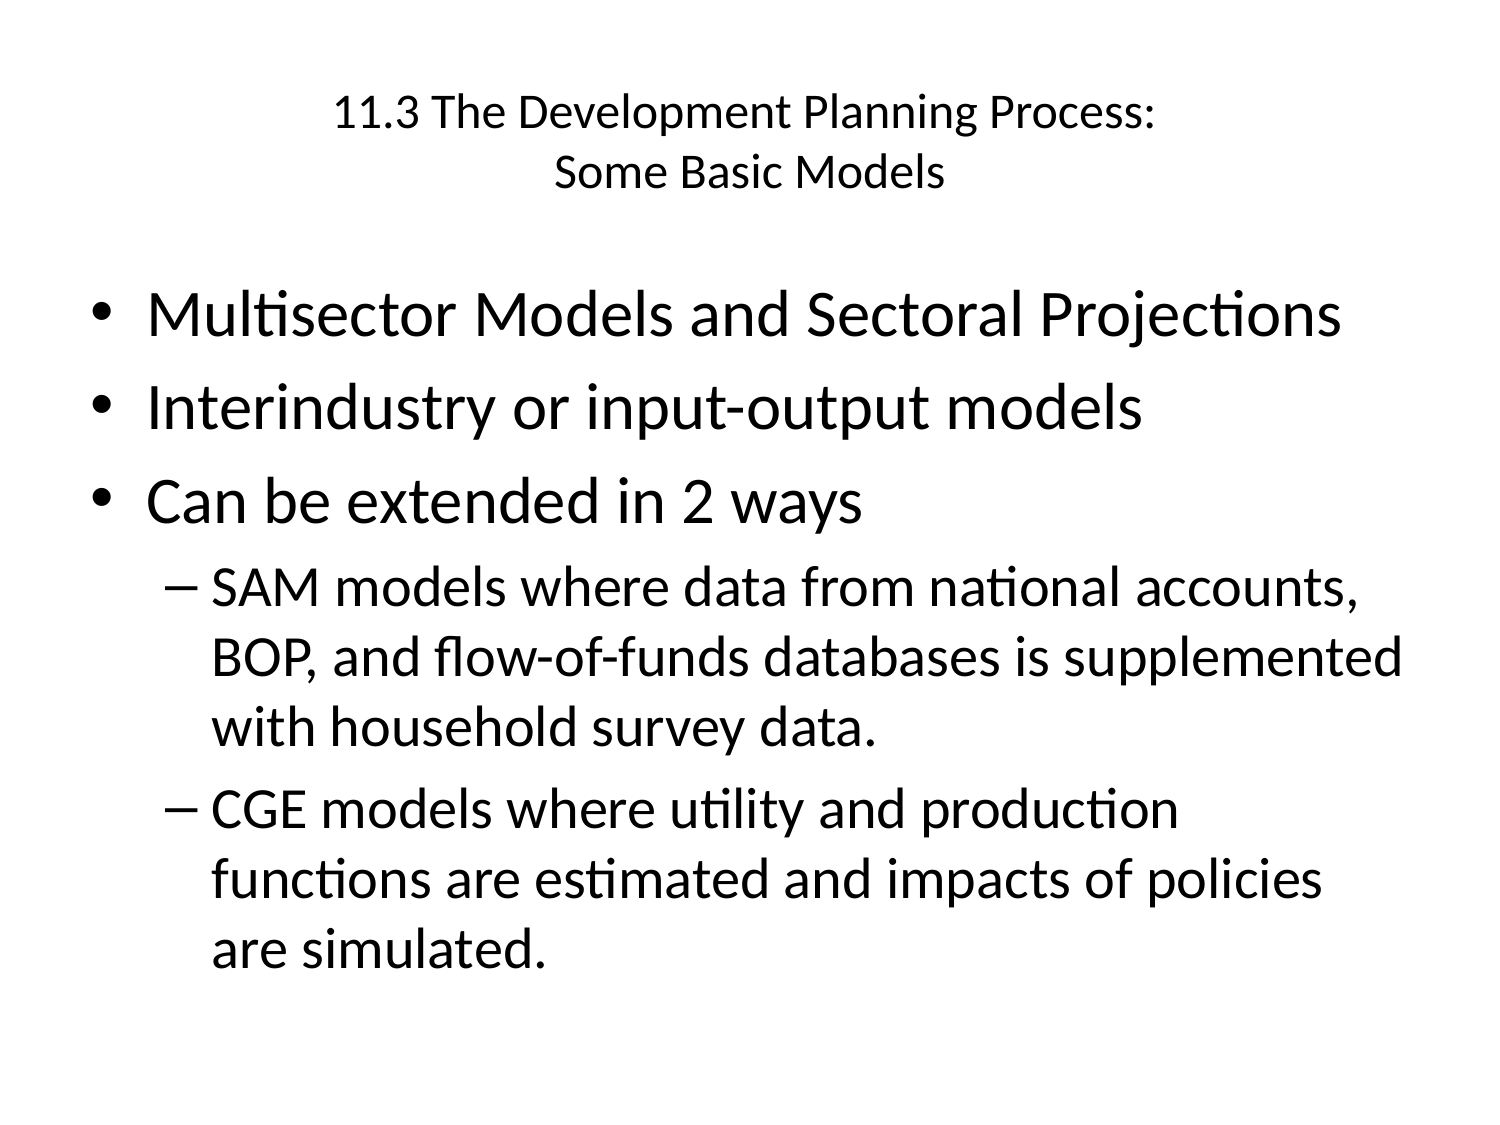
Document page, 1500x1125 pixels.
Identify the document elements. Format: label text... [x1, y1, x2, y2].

title 11.3 The Development Planning Process: Some Basic Models [75, 45, 1425, 233]
list Multisector Models and Sectoral Projections Interindustry or input-output models Can be extended in 2 ways SAM models where data from national accounts, BOP, and flow-of-funds databases is supplemented with household survey data. CGE models where utility and production functions are estimated and impacts of policies are simulated. [75, 262, 1425, 1005]
